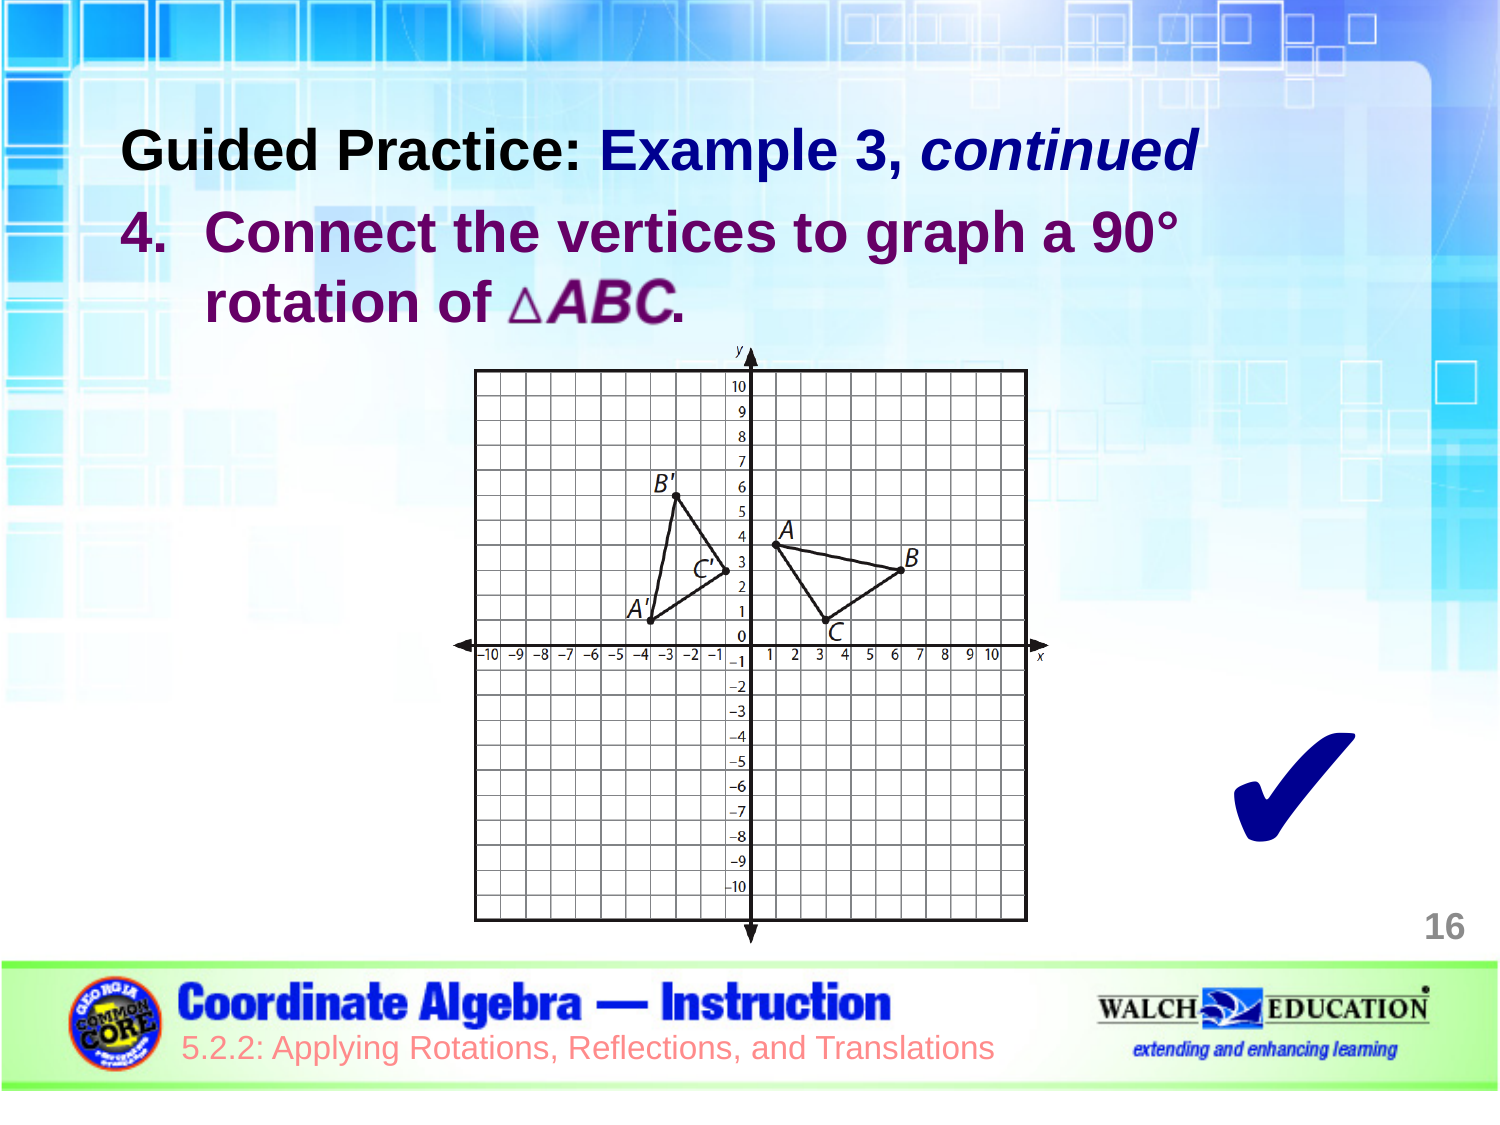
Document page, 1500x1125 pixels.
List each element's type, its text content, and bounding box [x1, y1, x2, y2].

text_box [504, 273, 679, 329]
picture [1, 0, 1500, 1091]
footer 5.2.2: Applying Rotations, Reflections, and Translations [166, 1024, 1080, 1069]
text_box ✔ [1128, 651, 1394, 907]
slide_number 16 [1361, 901, 1481, 949]
subtitle Guided Practice: Example 3, continued Connect the vertices to graph a 90° rotation of . [105, 105, 1380, 925]
